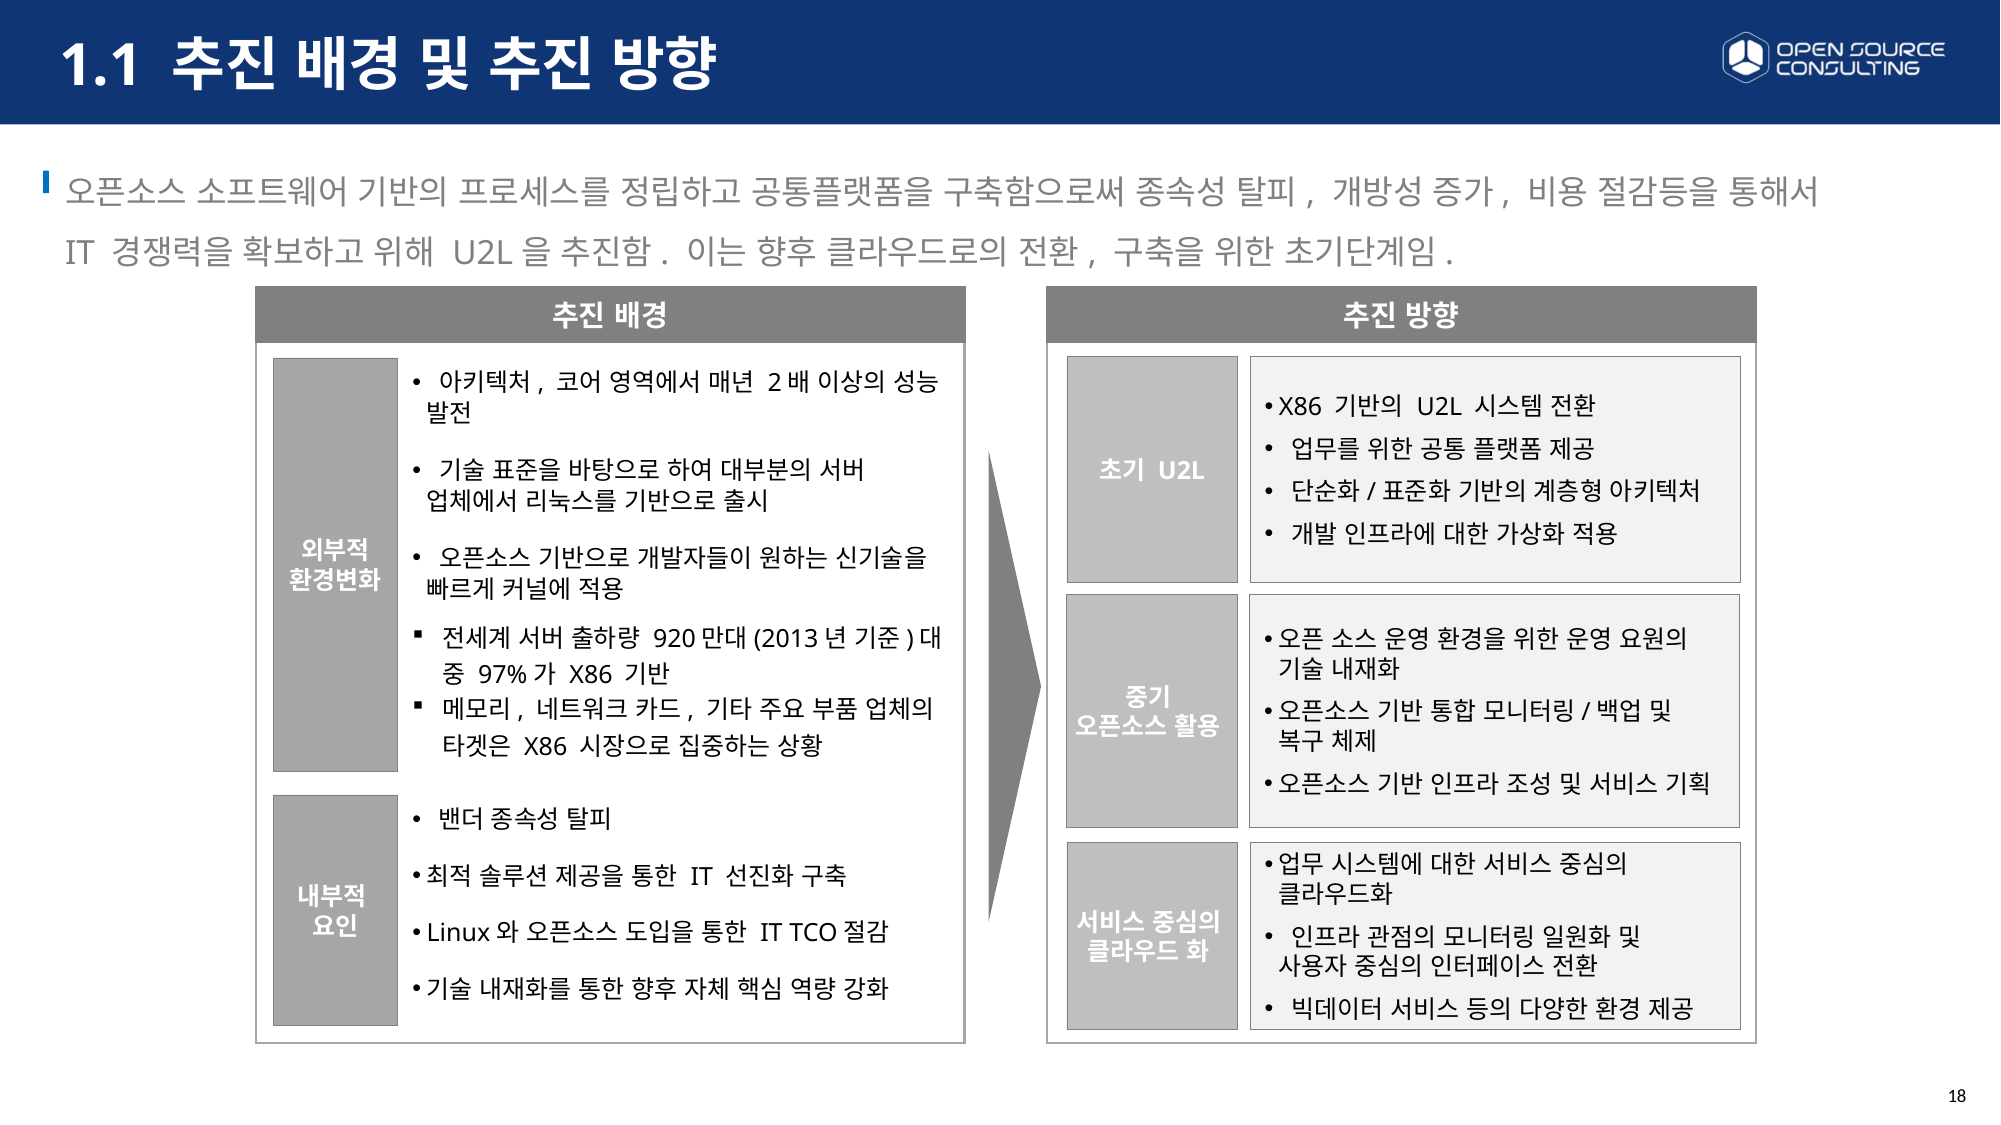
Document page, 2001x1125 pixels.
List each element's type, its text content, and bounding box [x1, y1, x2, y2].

text_box 업무 시스템에 대한 서비스 중심의 클라우드화 인프라 관점의 모니터링 일원화 및 사용자 중심의 인터페이스 전환 빅데이터 서비스 등의 다양한 환경 제공 [1249, 842, 1740, 1030]
text_box 중기 오픈소스 활용 [1066, 594, 1238, 828]
text_box X86 기반의 U2L 시스템 전환 업무를 위한 공통 플랫폼 제공 단순화/표준화 기반의 계층형 아키텍처 개발 인프라에 대한 가상화 적용 [1249, 453, 1740, 583]
list 오픈소스 소프트웨어 기반의 프로세스를 정립하고 공통플랫폼을 구축함으로써 종속성 탈피, 개방성 증가, 비용 절감등을 통해서 IT 경쟁력을 확보하고 위해 U2L을 추진함. 이는 향후 클라우드로의 전환, 구축을 위한 초기단계임. [50, 144, 1866, 453]
text_box 서비스 중심의 클라우드 화 [1066, 842, 1238, 1030]
text_box 오픈 소스 운영 환경을 위한 운영 요원의 기술 내재화 오픈소스 기반 통합 모니터링/백업 및 복구 체제 오픈소스 기반 인프라 조성 및 서비스 기획 [1249, 594, 1740, 828]
picture [1707, 18, 1957, 97]
text_box 외부적 환경변화 [273, 453, 398, 772]
text_box [1047, 453, 1757, 1044]
text_box [988, 453, 1042, 923]
text_box 초기 U2L [1066, 453, 1238, 583]
text_box 내부적 요인 [273, 794, 398, 1026]
text_box [255, 453, 965, 1043]
title 1.1 추진 배경 및 추진 방향 [44, 0, 1570, 125]
